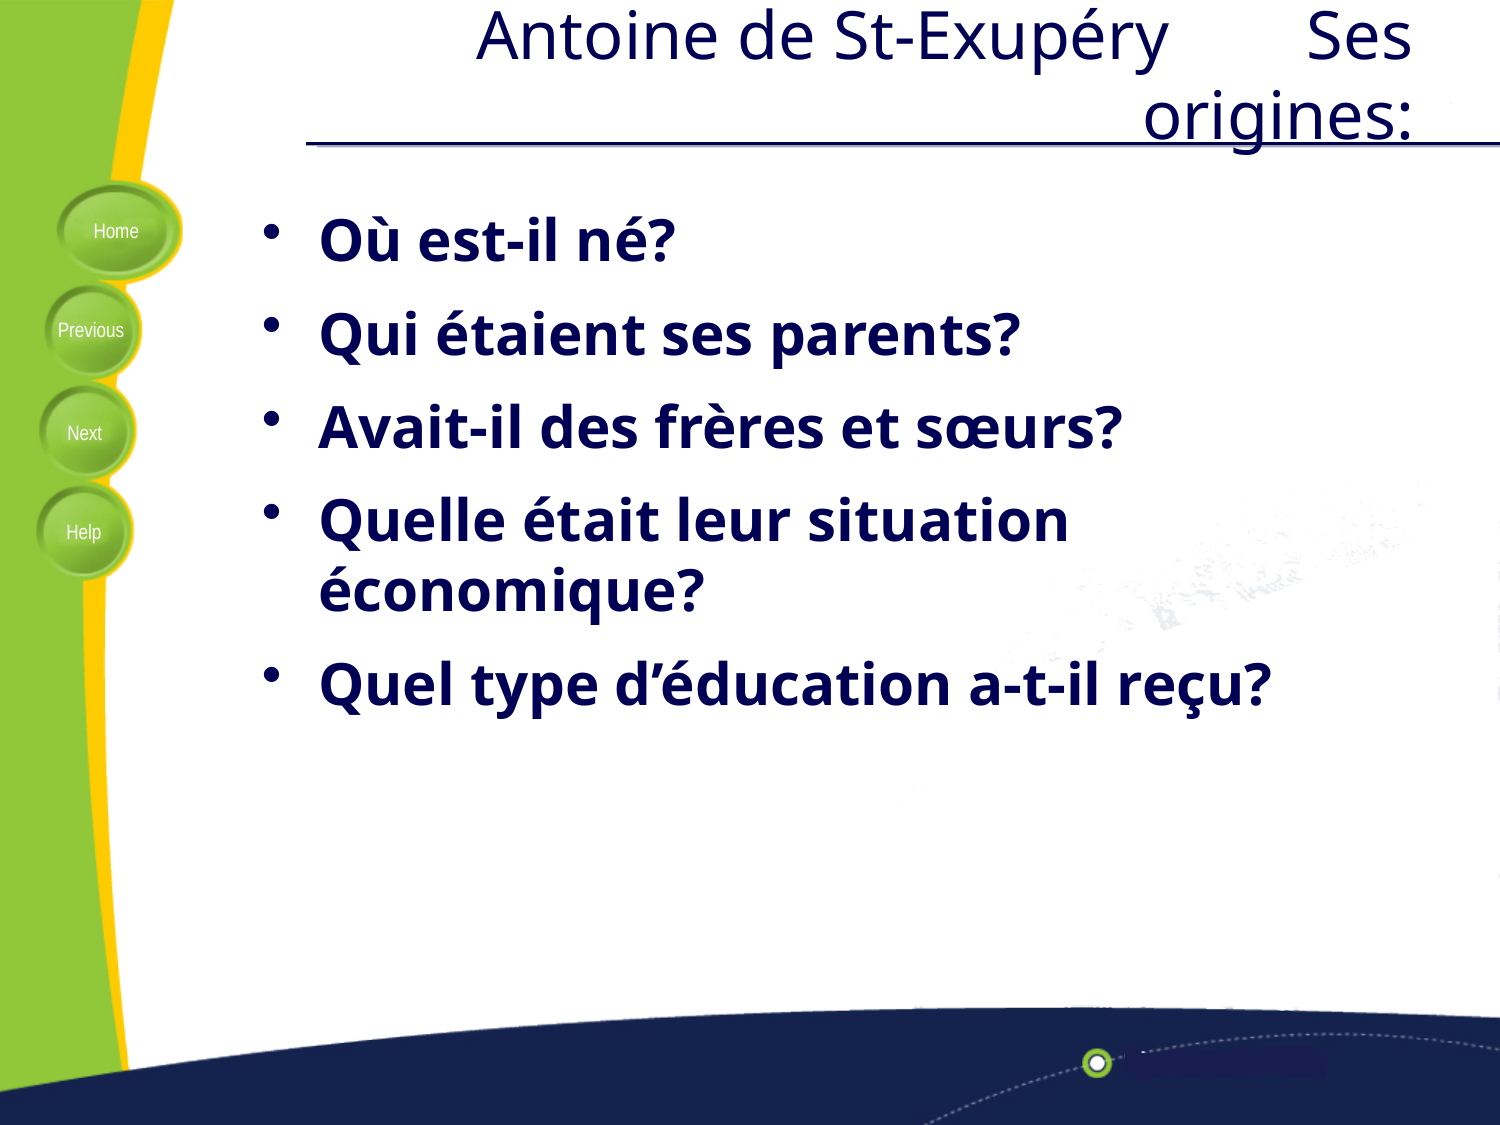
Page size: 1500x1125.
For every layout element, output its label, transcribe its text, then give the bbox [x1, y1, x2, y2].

picture [0, 0, 1500, 1125]
title Antoine de St-Exupéry Ses origines: [154, 22, 1430, 123]
list Où est-il né? Qui étaient ses parents? Avait-il des frères et sœurs? Quelle était leur situation économique? Quel type d’éducation a-t-il reçu? [246, 196, 1474, 915]
